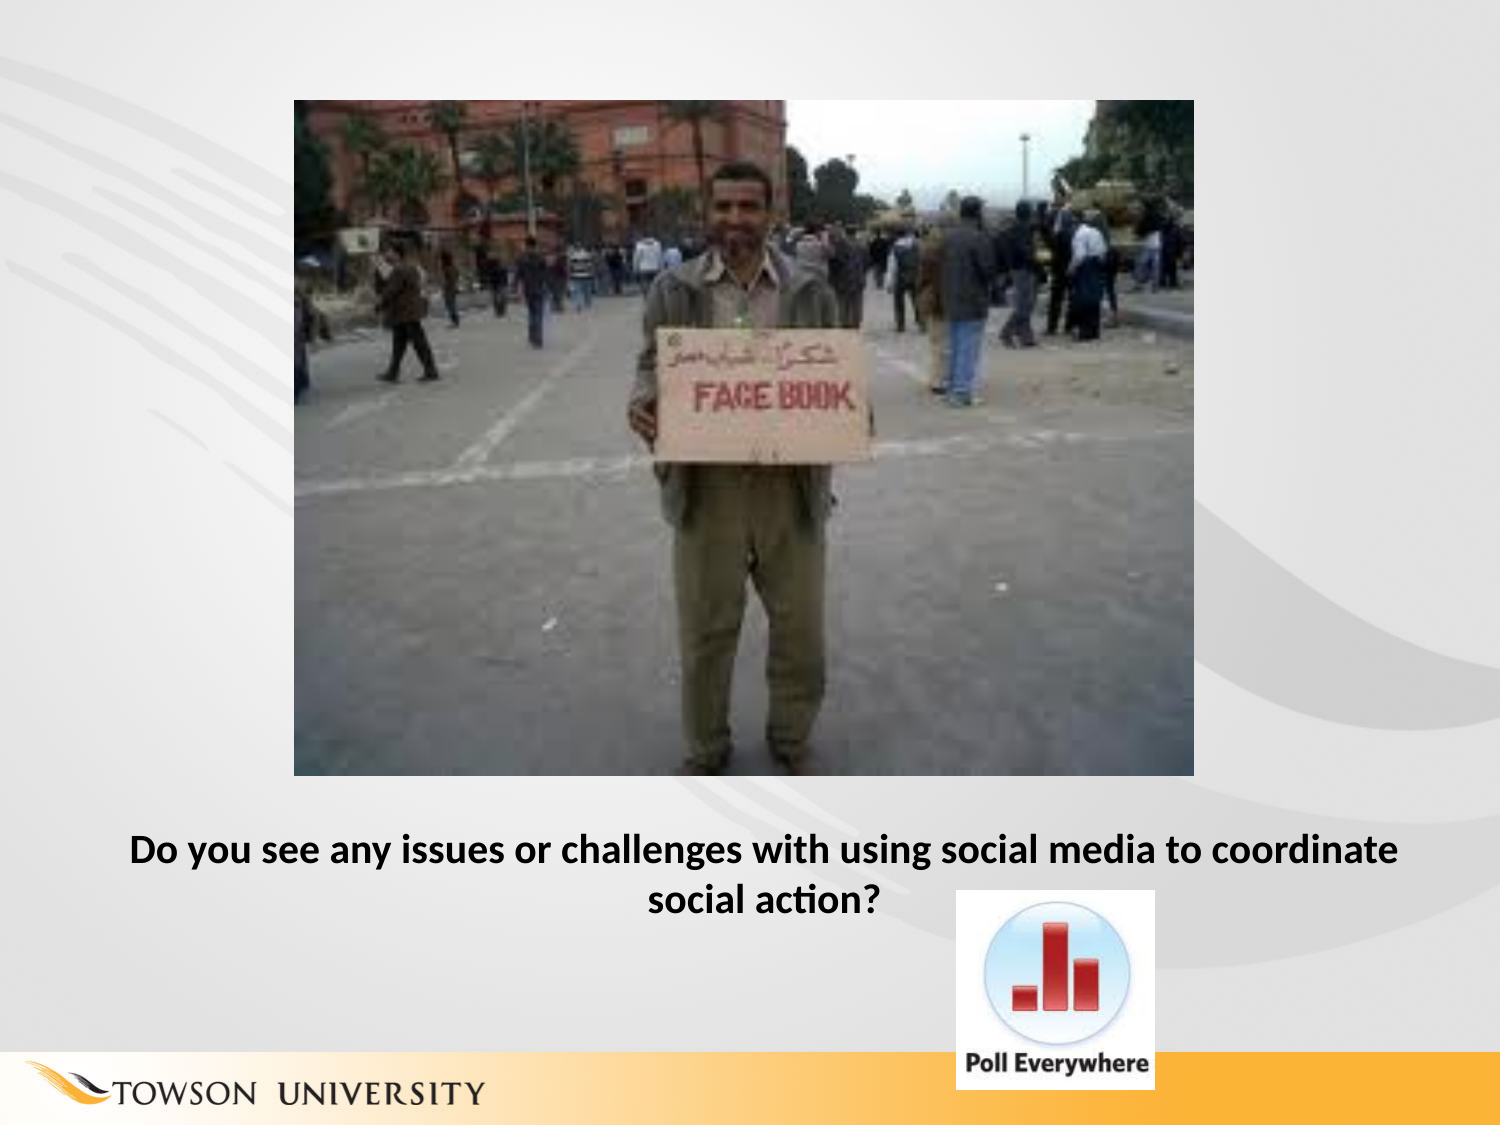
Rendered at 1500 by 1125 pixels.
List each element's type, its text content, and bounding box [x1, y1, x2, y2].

title Do you see any issues or challenges with using social media to coordinate social action? [101, 787, 1428, 930]
picture [0, 0, 1500, 1125]
